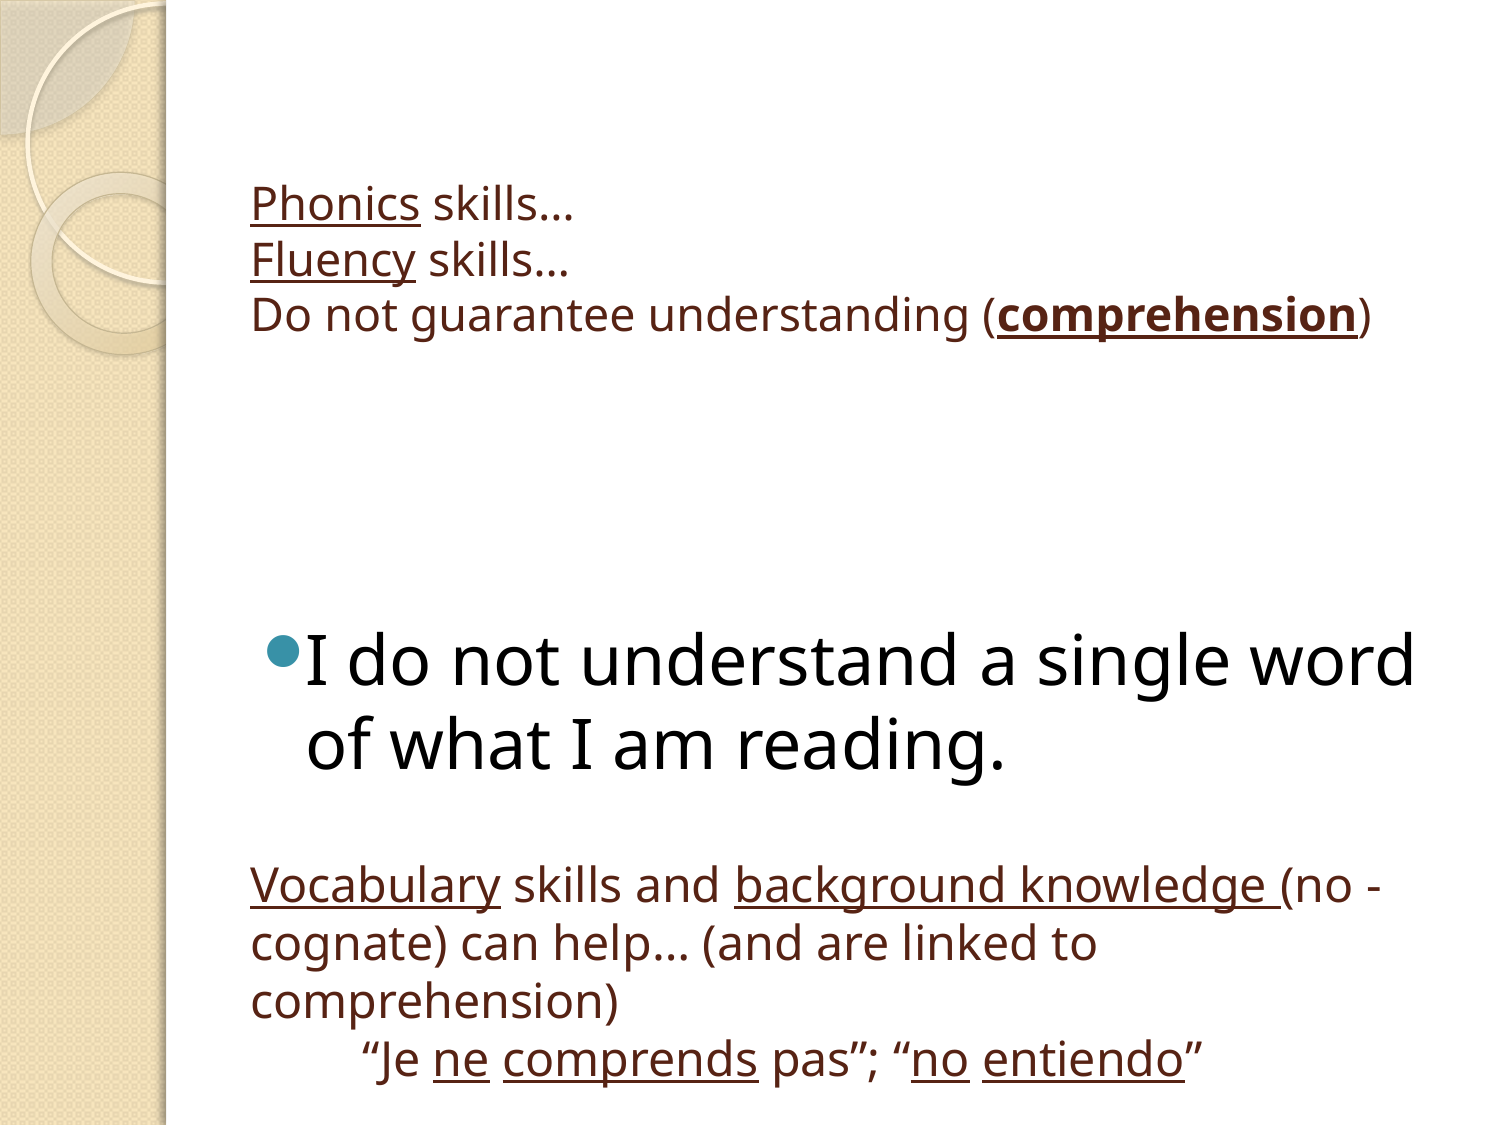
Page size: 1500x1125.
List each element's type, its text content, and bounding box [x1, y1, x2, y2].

title Phonics skills… Fluency skills… Do not guarantee understanding (comprehension) [235, 163, 1466, 352]
list I do not understand a single word of what I am reading. [235, 491, 1466, 793]
text_box Vocabulary skills and background knowledge (no - cognate) can help… (and are linked to comprehension) “Je ne comprends pas”; “no entiendo” [235, 844, 1466, 1095]
